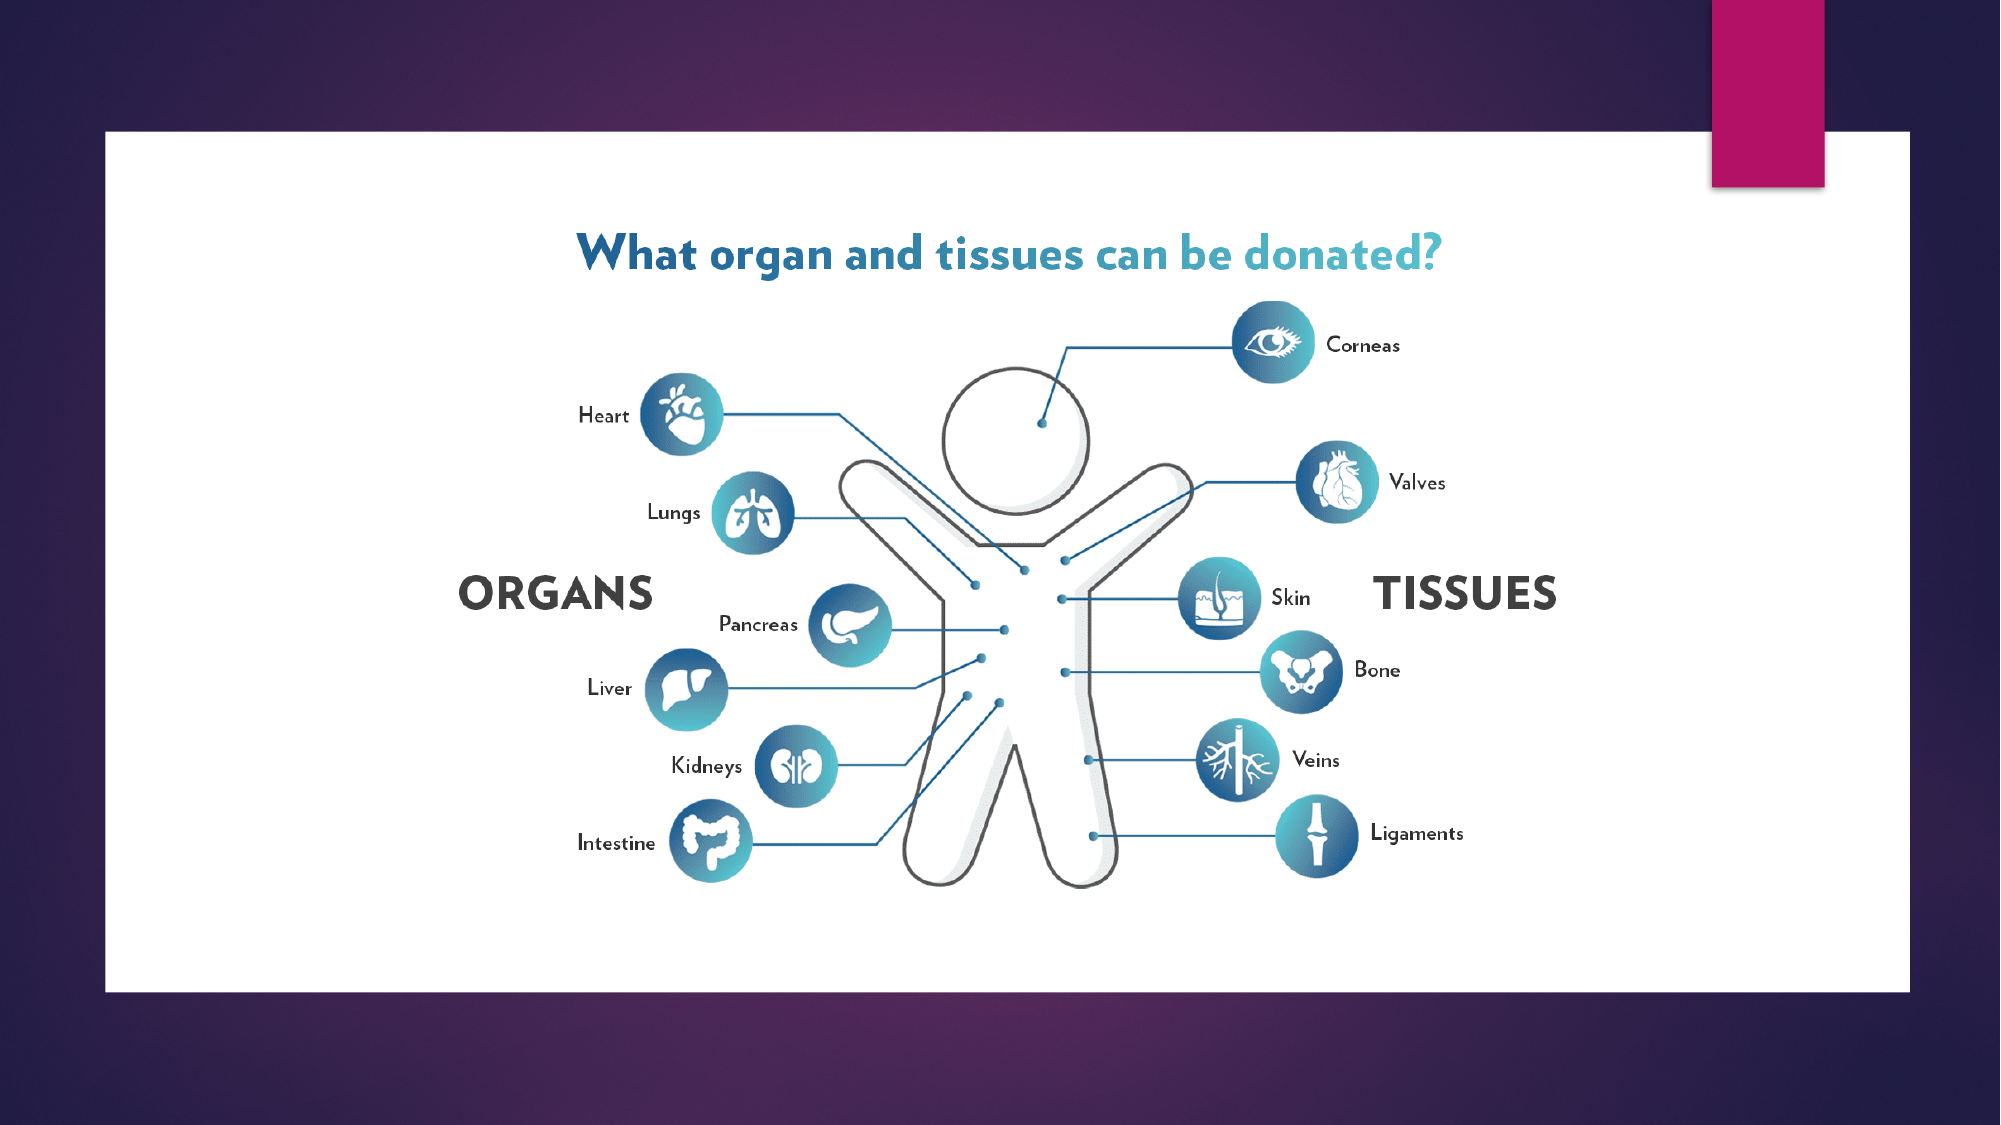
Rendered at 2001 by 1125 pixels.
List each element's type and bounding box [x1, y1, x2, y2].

text_box [104, 130, 1911, 994]
text_box [1711, 0, 1825, 188]
text_box [0, 0, 2000, 1125]
list [428, 210, 1587, 914]
